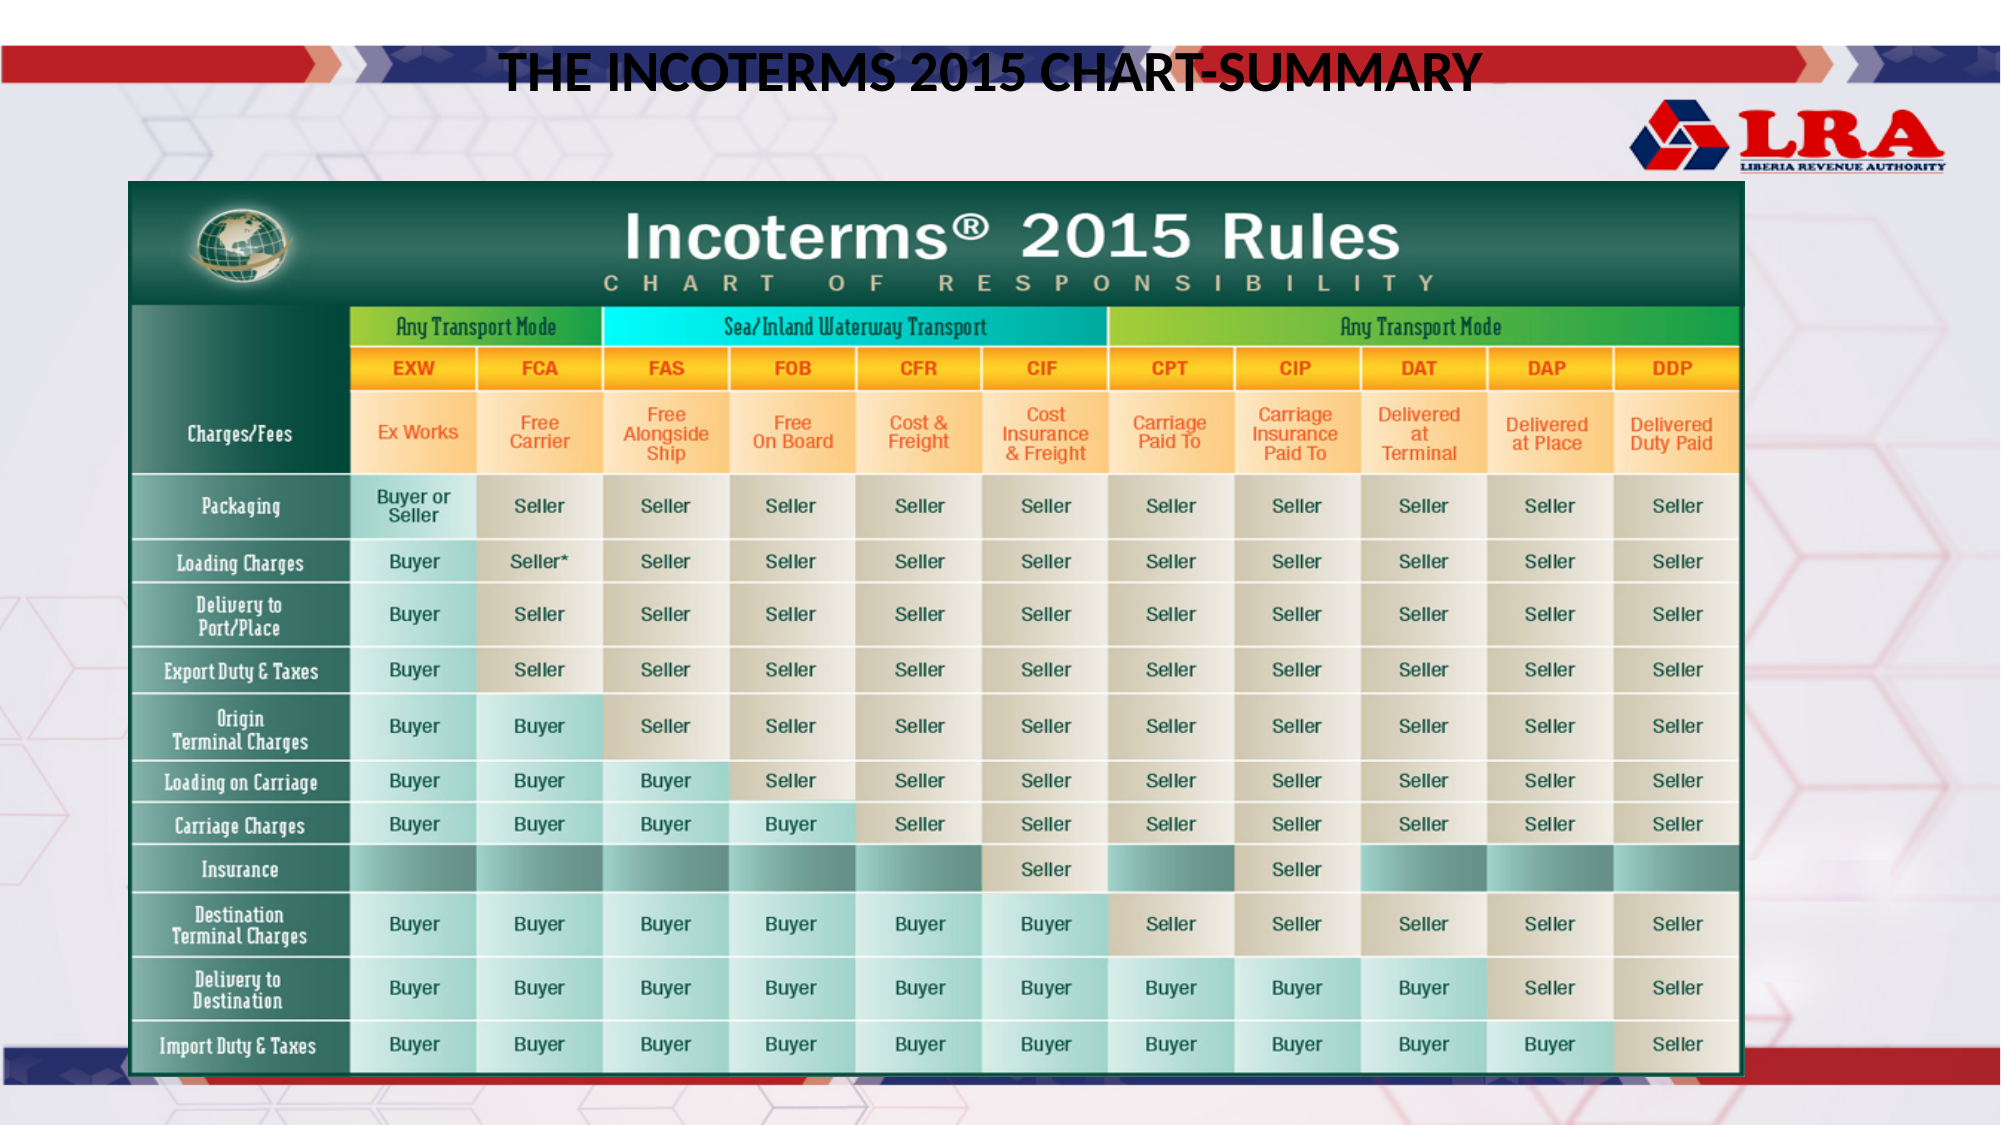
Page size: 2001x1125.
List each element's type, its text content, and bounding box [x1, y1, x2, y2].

picture [0, 0, 2001, 1125]
list THE INCOTERMS 2015 CHART-SUMMARY [128, 34, 1854, 1099]
